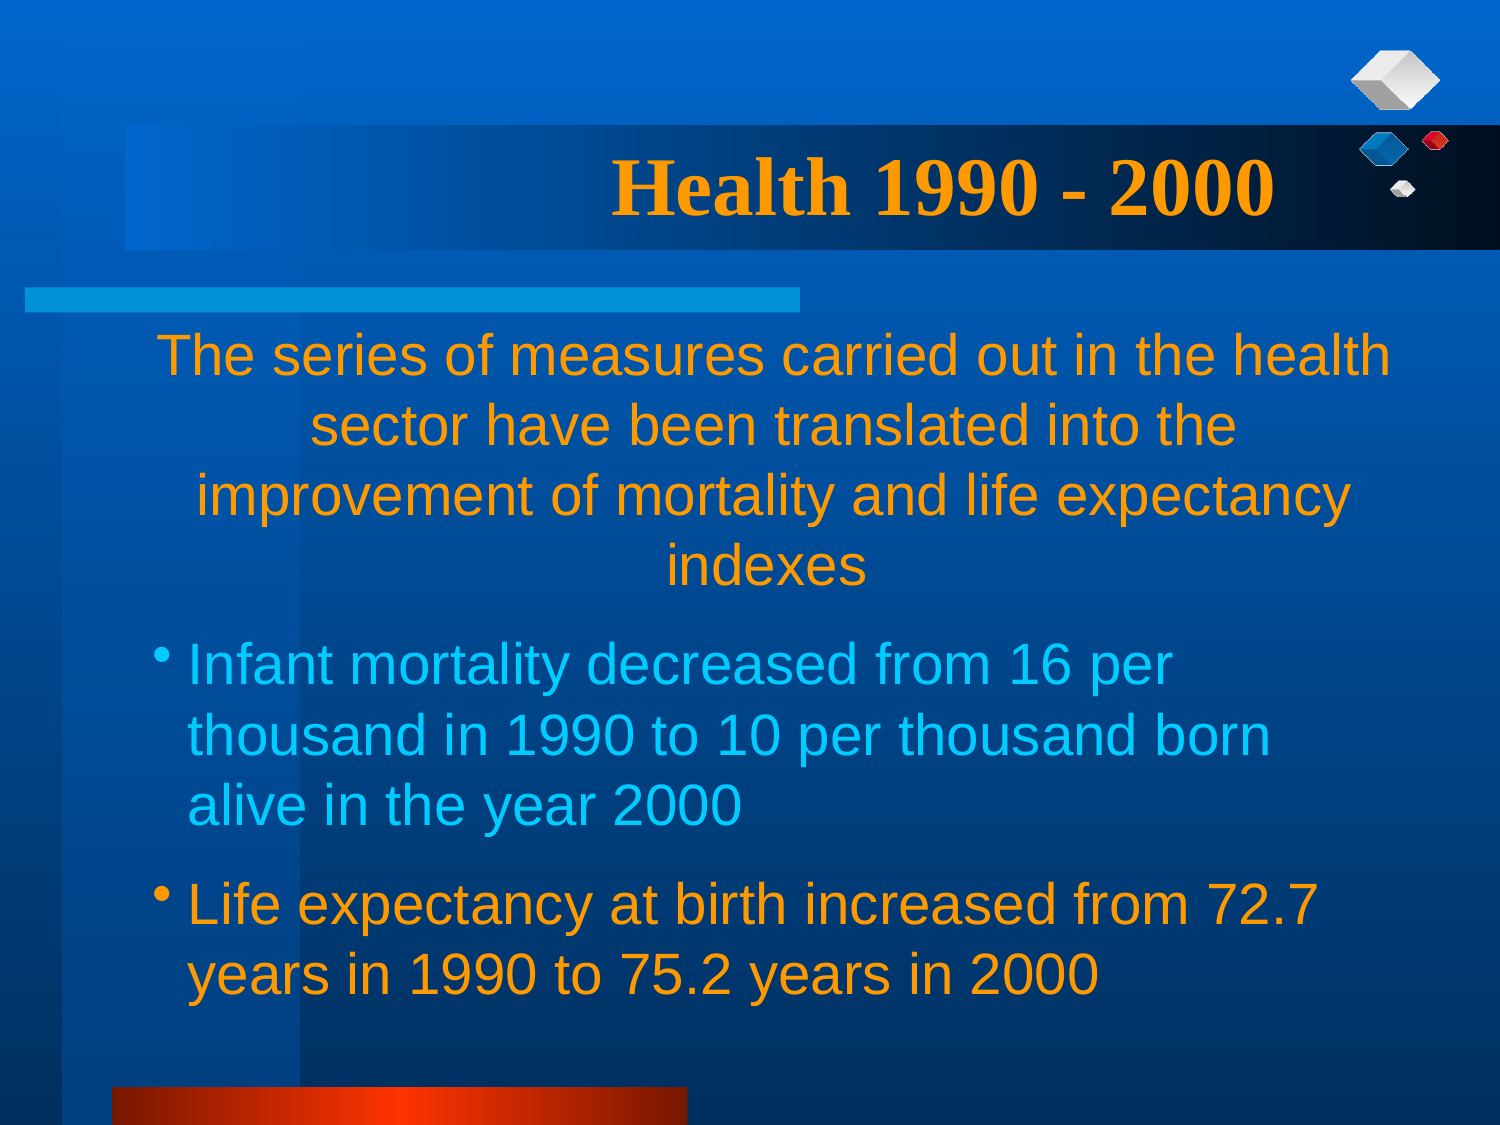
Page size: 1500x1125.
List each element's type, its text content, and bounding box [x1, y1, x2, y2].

text_box Health 1990 - 2000 [387, 125, 1500, 240]
text_box The series of measures carried out in the health sector have been translated into the improvement of mortality and life expectancy indexes Infant mortality decreased from 16 per thousand in 1990 to 10 per thousand born alive in the year 2000 Life expectancy at birth increased from 72.7 years in 1990 to 75.2 years in 2000 [137, 310, 1413, 1014]
picture [1438, 49, 1449, 125]
text_box [1025, 37, 1438, 125]
text_box [1025, 240, 1438, 275]
